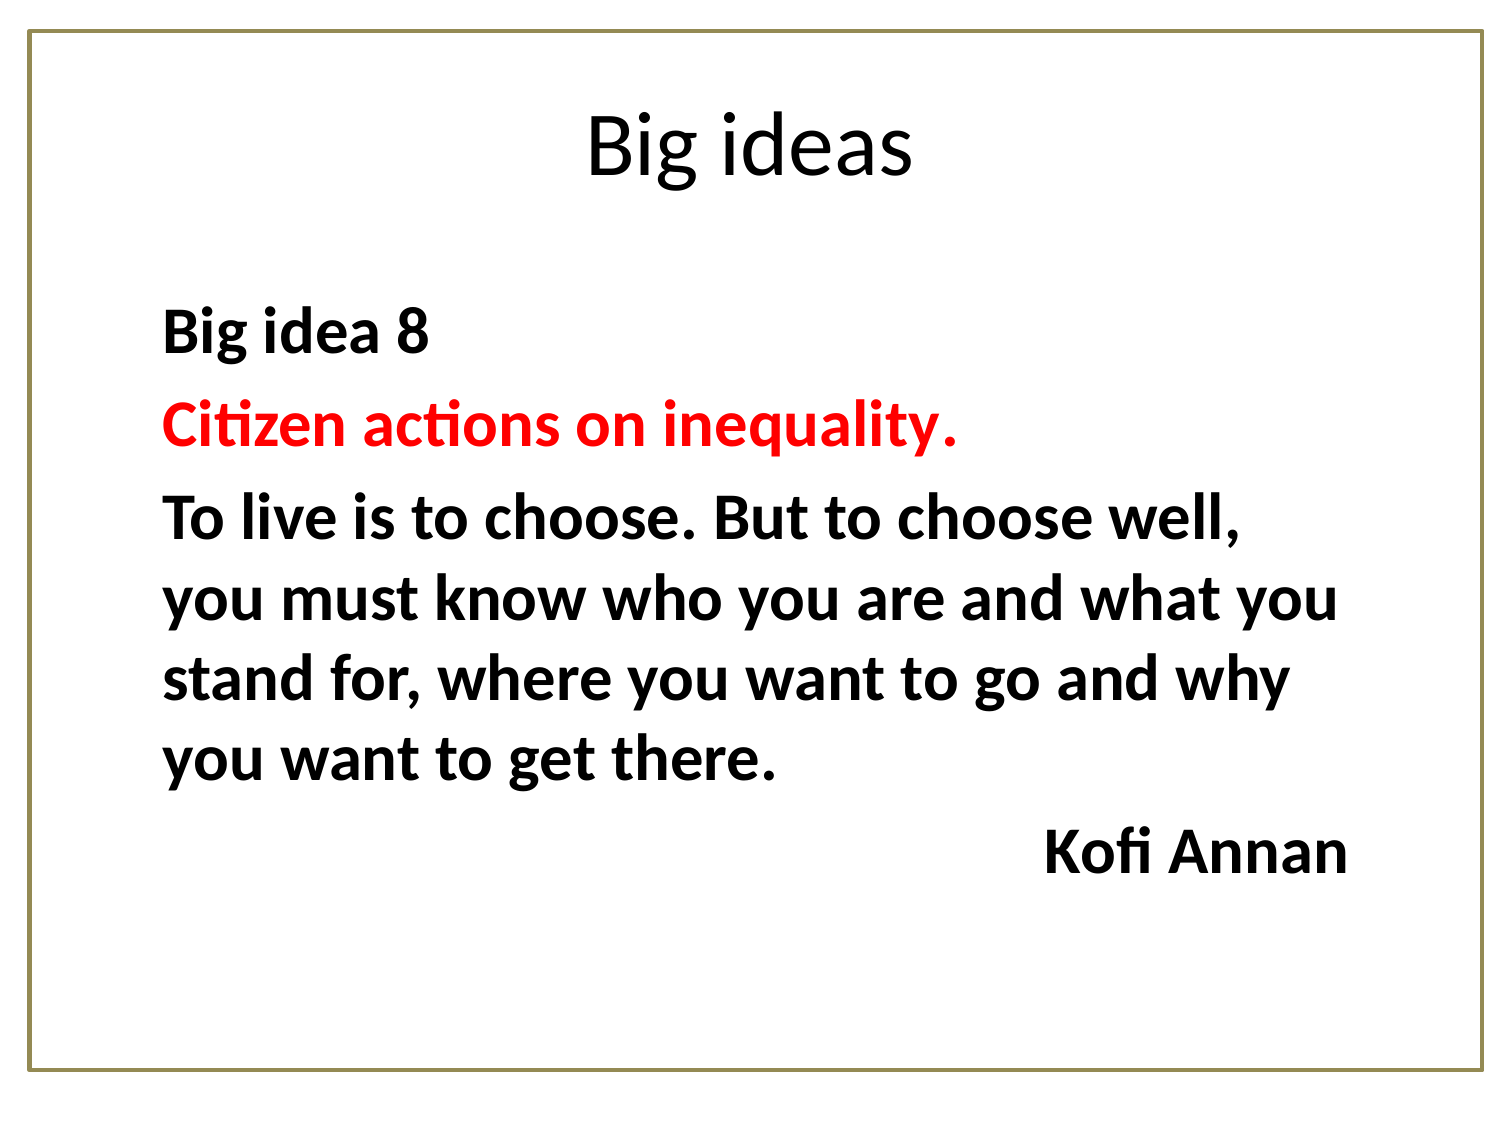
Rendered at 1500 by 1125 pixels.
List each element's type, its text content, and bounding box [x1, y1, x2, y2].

list Big idea 8 Citizen actions on inequality. To live is to choose. But to choose well, you must know who you are and what you stand for, where you want to go and why you want to get there. Kofi Annan [147, 278, 1365, 917]
title Big ideas [75, 45, 1425, 233]
text_box Migration takes place internally and internationally. In our time, the biggest international migration flows are from rich to other rich countries, and from poorer to other poorer countries (North-North; South-South). Much migration is short-term; migrants return to their country of origin. An estimated 258 million people live in a country they weren’t born in; this is approx. 3.6% World’s inhabitants (U.N. 2017). “In Europe, the size of the total population would have declined during the period 2000-2015 in the absence of migration.”(UN 2017). [27, 29, 1484, 1072]
